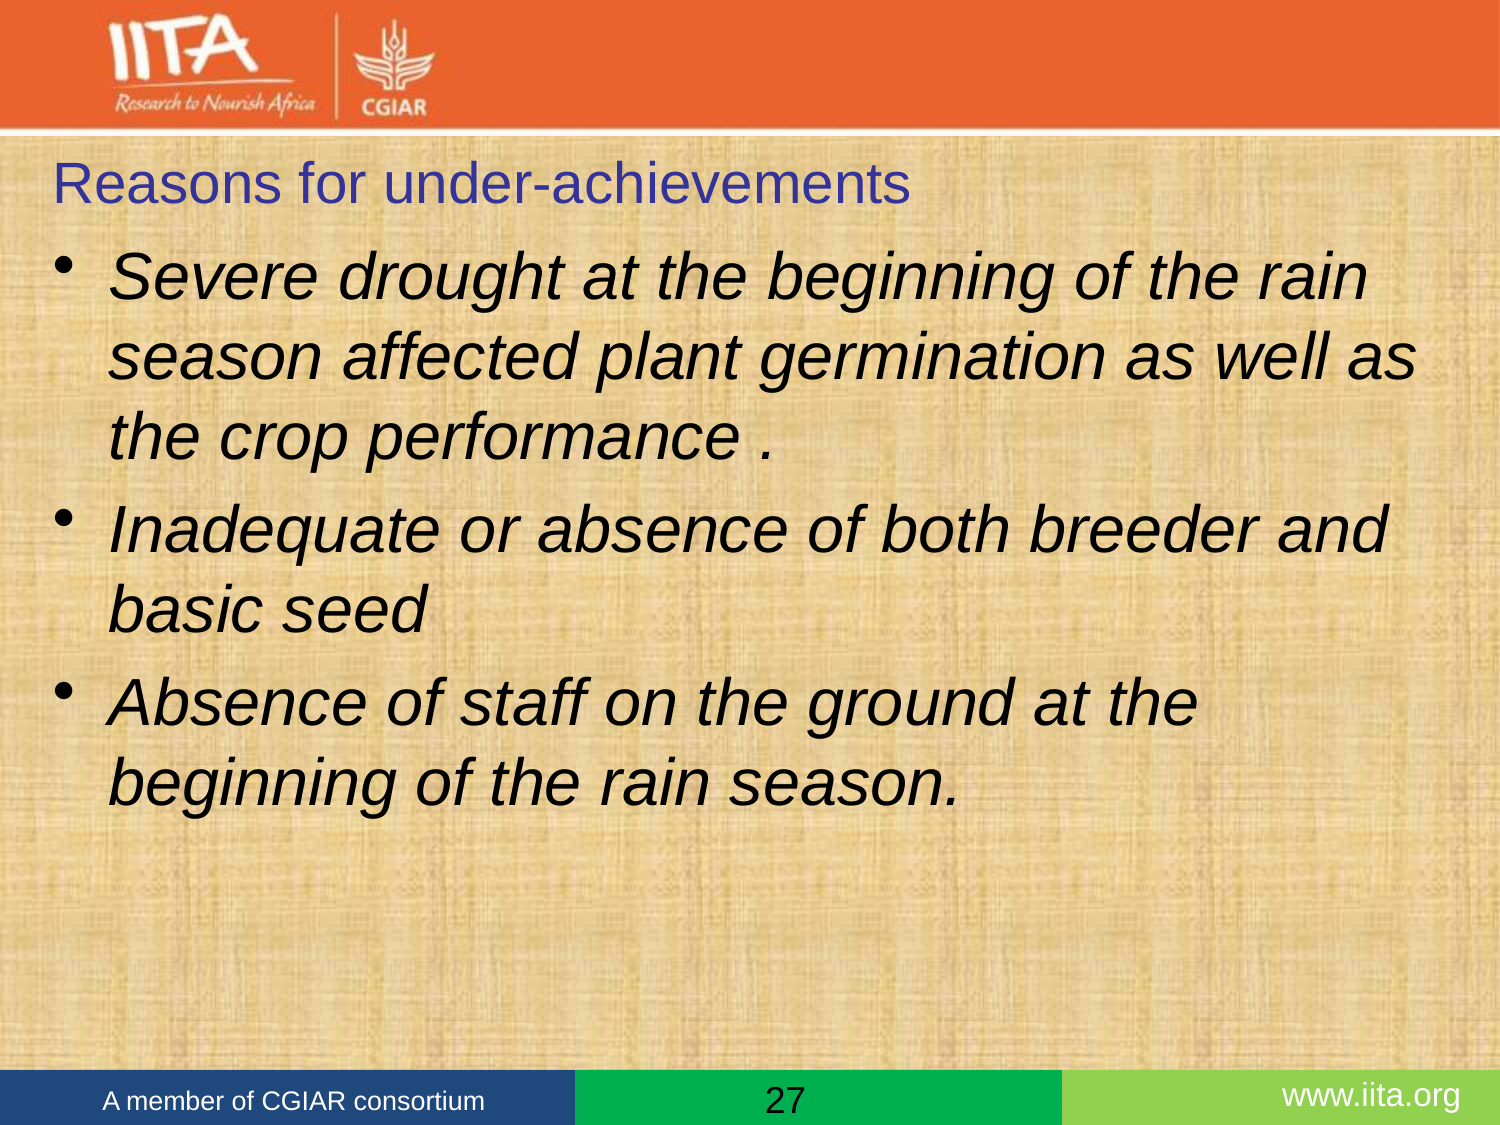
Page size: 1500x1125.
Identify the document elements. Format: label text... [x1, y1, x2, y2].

title Reasons for under-achievements [37, 137, 1500, 225]
picture [0, 0, 1500, 1069]
list Severe drought at the beginning of the rain season affected plant germination as well as the crop performance . Inadequate or absence of both breeder and basic seed Absence of staff on the ground at the beginning of the rain season. [37, 224, 1463, 1013]
text_box 27 [749, 1068, 838, 1125]
